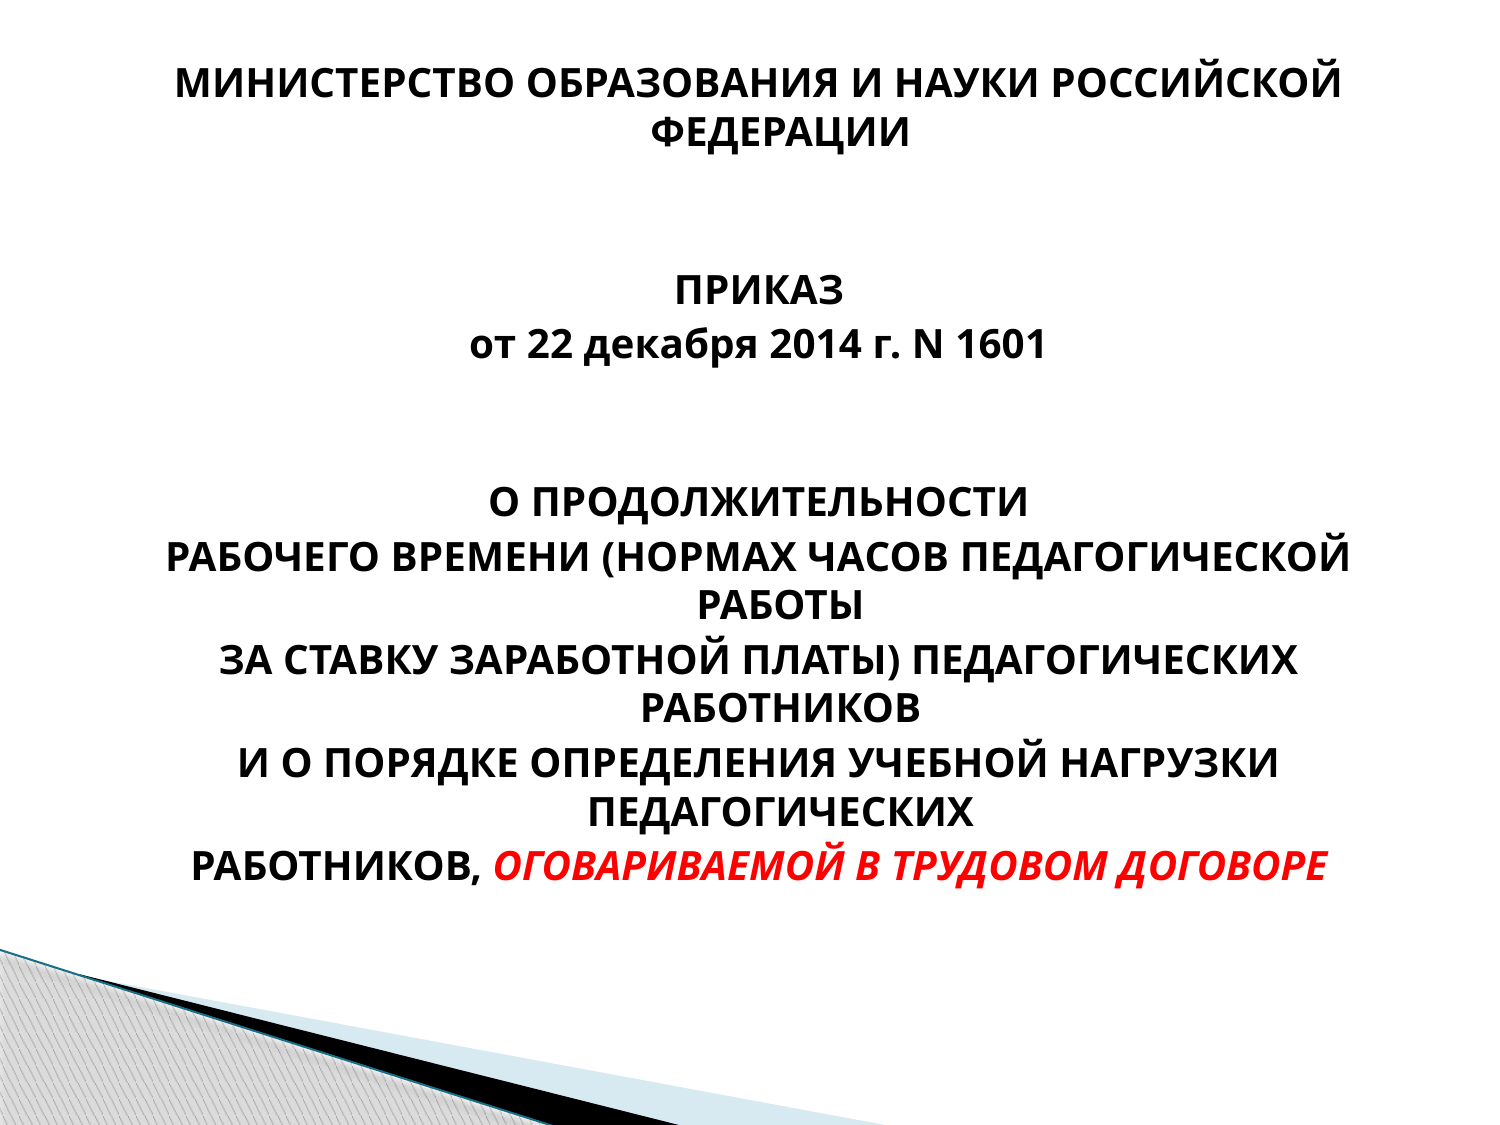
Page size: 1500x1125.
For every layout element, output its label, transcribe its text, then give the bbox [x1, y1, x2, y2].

list МИНИСТЕРСТВО ОБРАЗОВАНИЯ И НАУКИ РОССИЙСКОЙ ФЕДЕРАЦИИ ПРИКАЗ от 22 декабря 2014 г. N 1601 О ПРОДОЛЖИТЕЛЬНОСТИ РАБОЧЕГО ВРЕМЕНИ (НОРМАХ ЧАСОВ ПЕДАГОГИЧЕСКОЙ РАБОТЫ ЗА СТАВКУ ЗАРАБОТНОЙ ПЛАТЫ) ПЕДАГОГИЧЕСКИХ РАБОТНИКОВ И О ПОРЯДКЕ ОПРЕДЕЛЕНИЯ УЧЕБНОЙ НАГРУЗКИ ПЕДАГОГИЧЕСКИХ РАБОТНИКОВ, ОГОВАРИВАЕМОЙ В ТРУДОВОМ ДОГОВОРЕ [75, 50, 1425, 1005]
